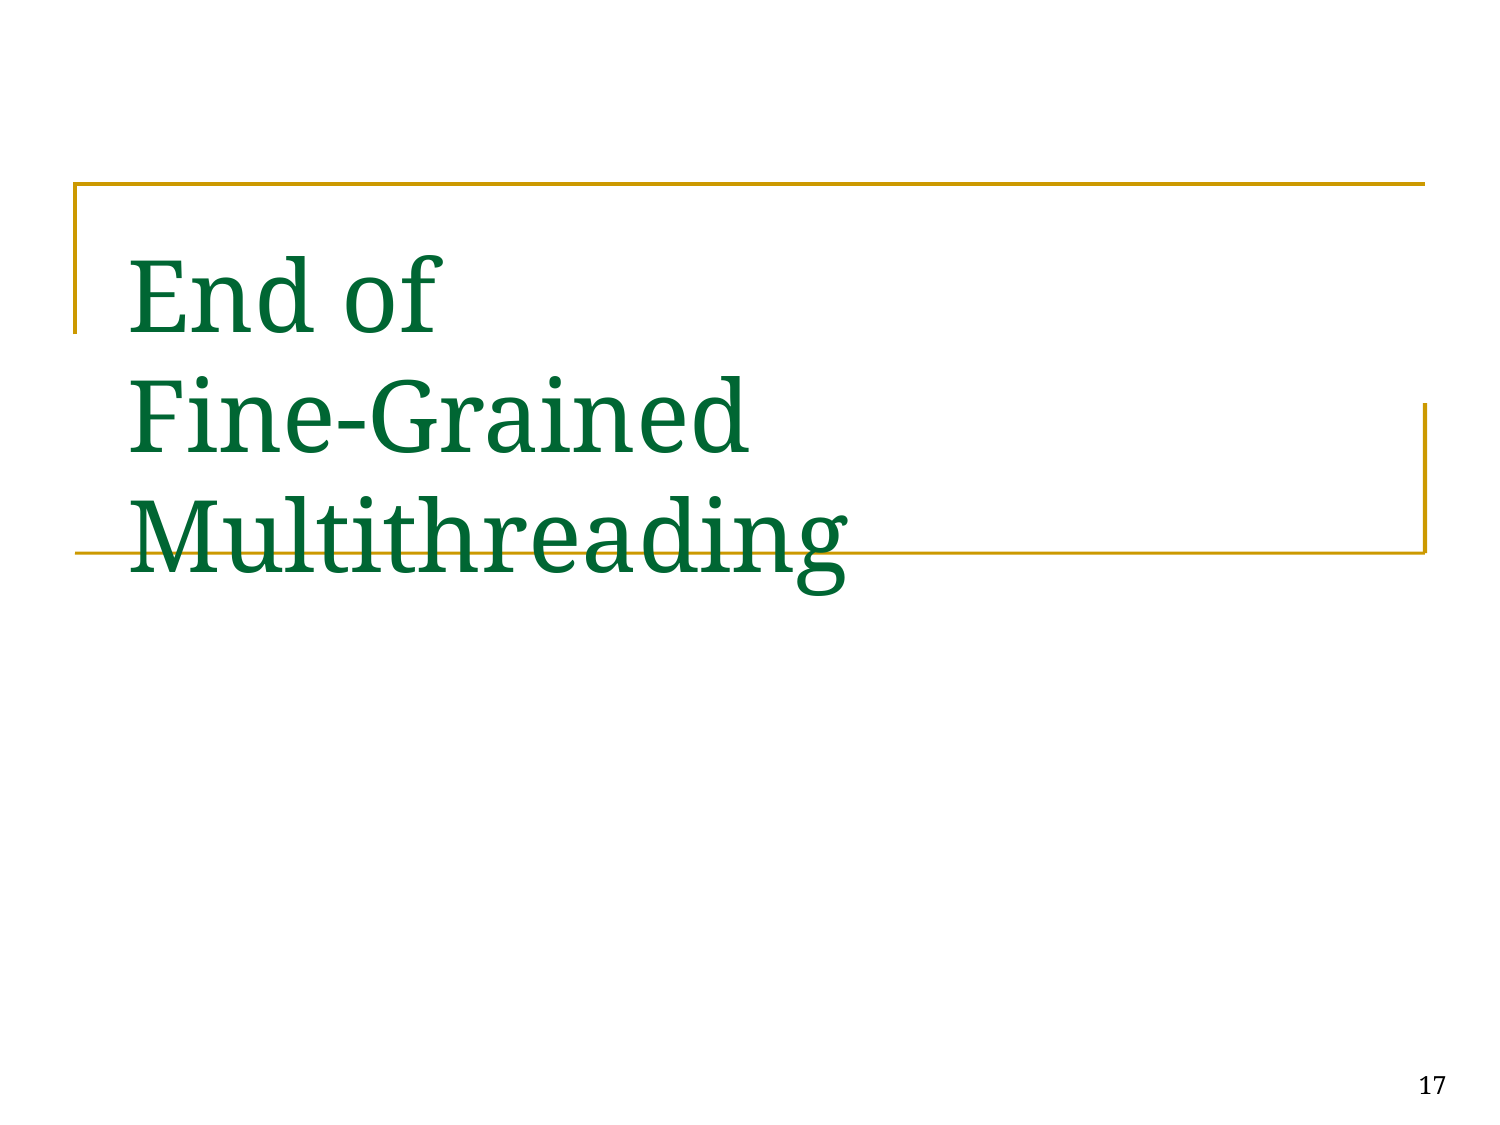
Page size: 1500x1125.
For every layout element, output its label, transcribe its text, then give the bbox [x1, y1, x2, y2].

title End of Fine-Grained Multithreading [112, 224, 1438, 513]
slide_number 17 [1111, 1036, 1462, 1112]
